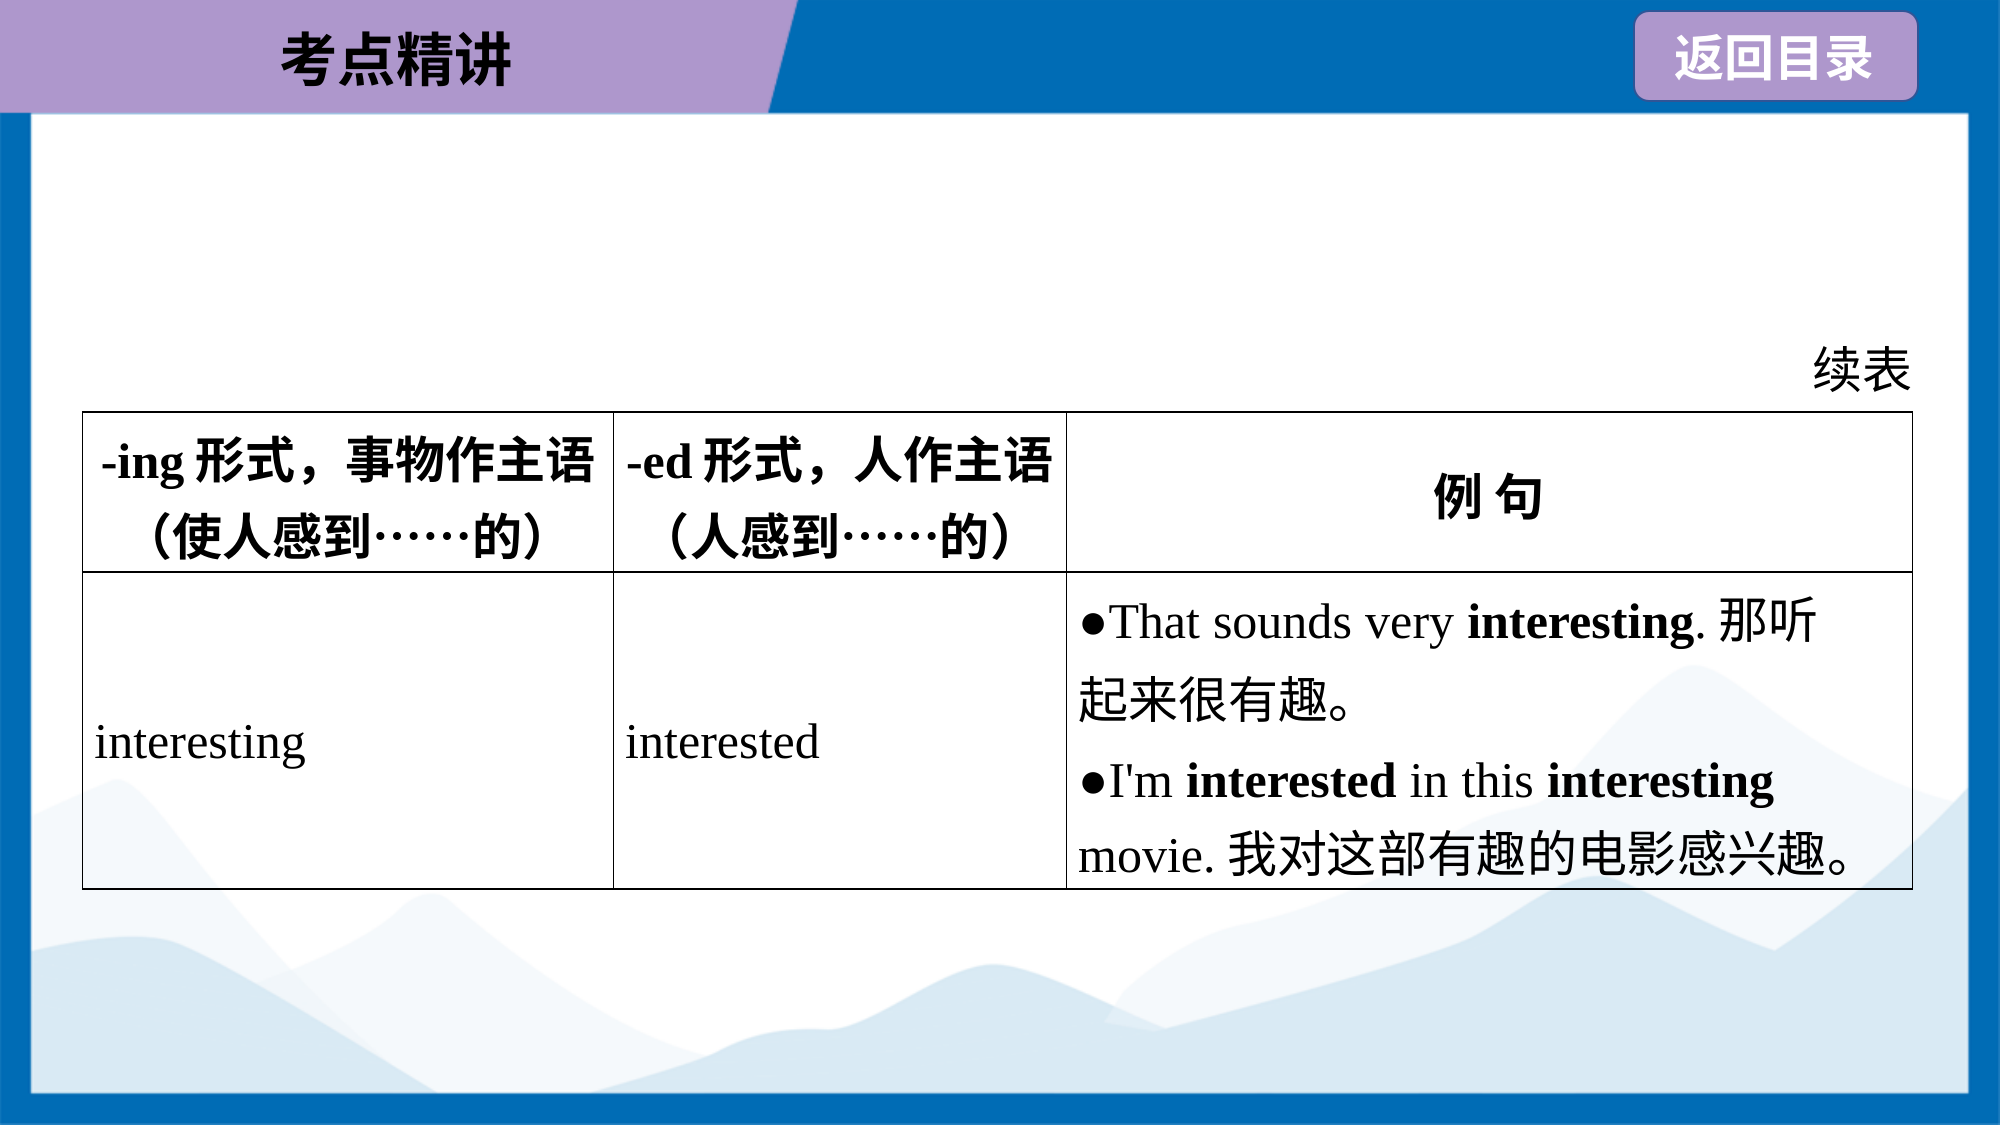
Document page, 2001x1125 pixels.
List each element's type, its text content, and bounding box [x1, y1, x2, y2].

table_cell ●That sounds very interesting.那听 起来很有趣。 ●I'm interested in this interesting movie.我对这部有趣的电影感兴趣。 [1067, 573, 1912, 888]
table_header -ed形式，人作主语 （人感到……的） [614, 413, 1066, 571]
text_box 续表 [1811, 310, 1913, 399]
table_header 例 句 [1067, 413, 1912, 571]
table_cell interesting [83, 573, 613, 888]
picture [0, 0, 2000, 1125]
table_header -ing形式，事物作主语 （使人感到……的） [83, 413, 613, 571]
table_cell interested [614, 573, 1066, 888]
